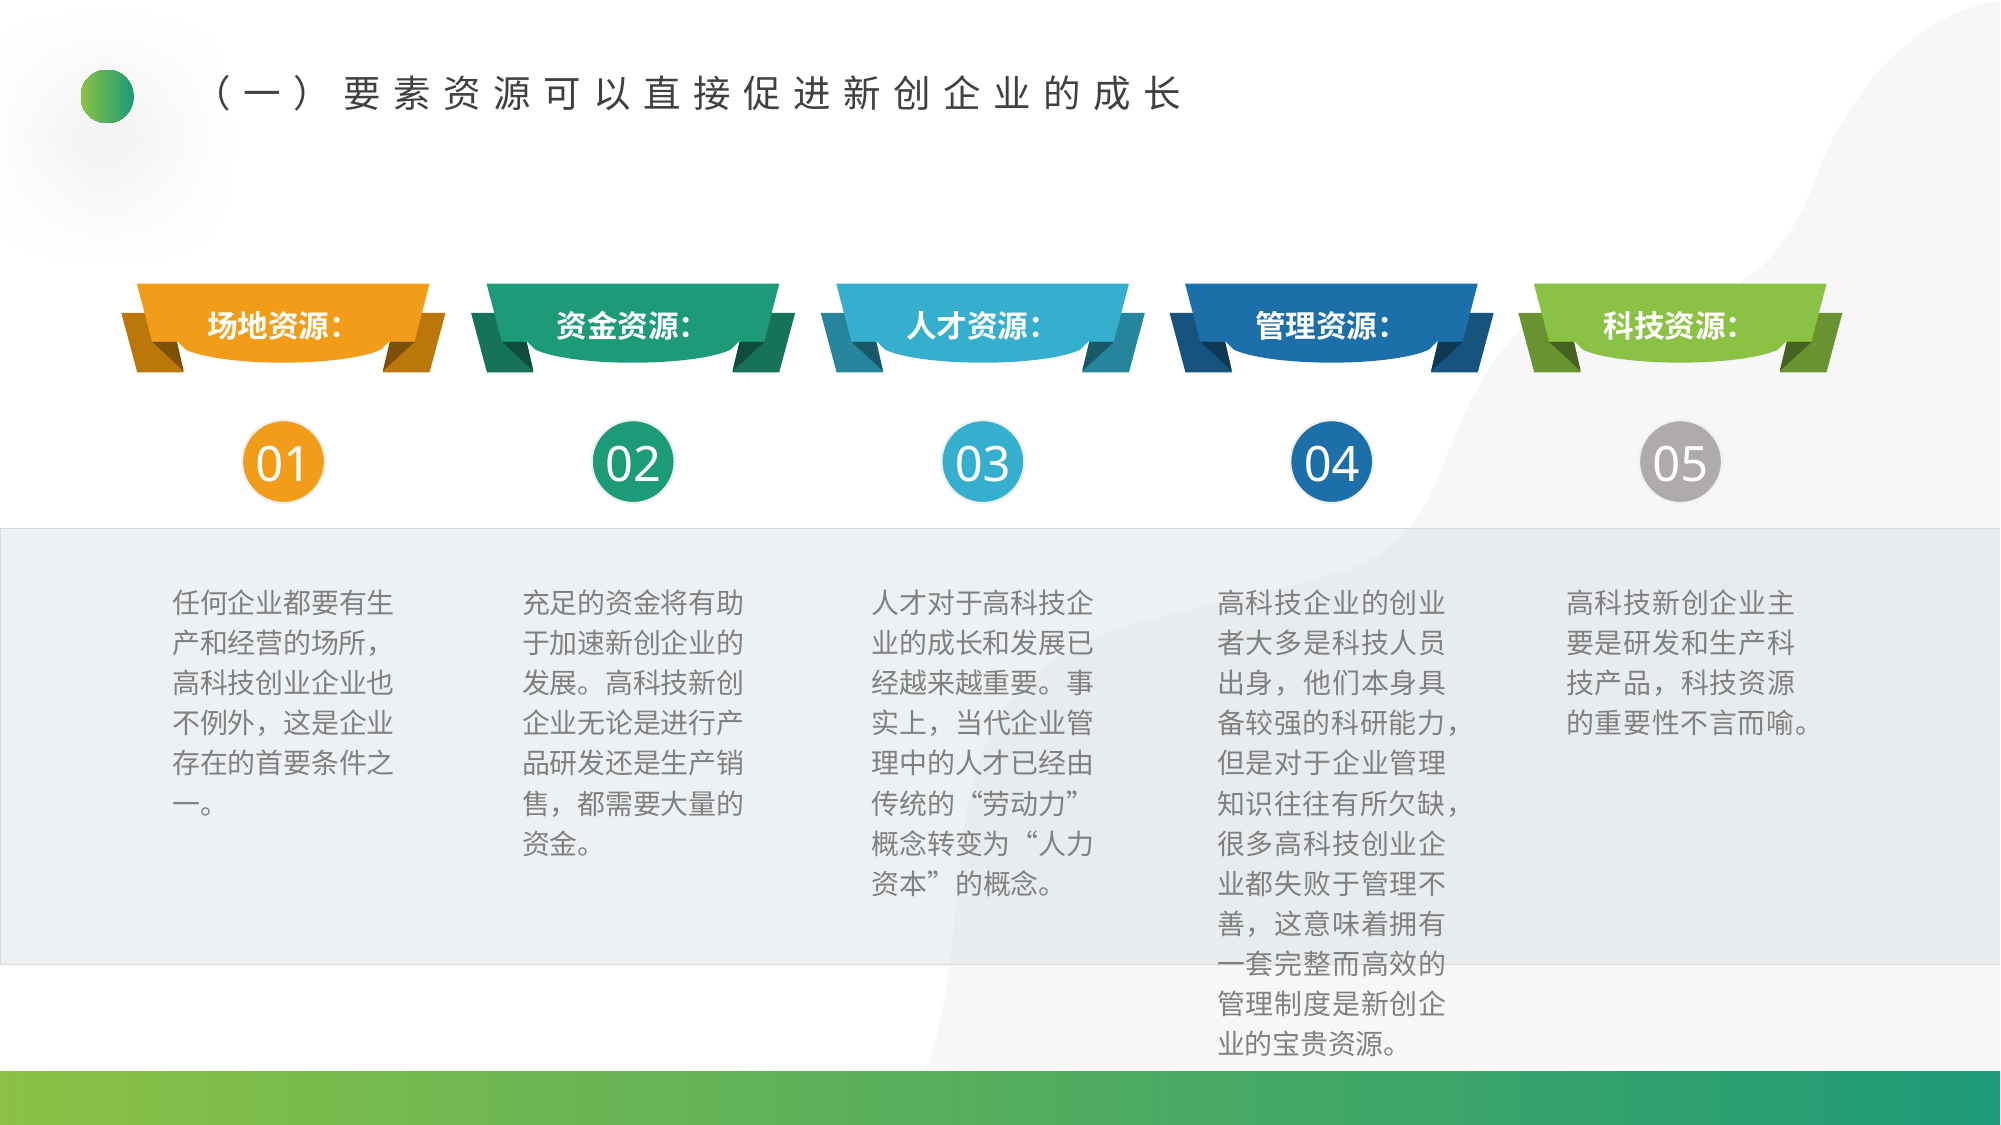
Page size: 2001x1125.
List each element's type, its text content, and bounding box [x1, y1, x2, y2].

text_box 高科技企业的创业者大多是科技人员出身，他们本身具备较强的科研能力，但是对于企业管理知识往往有所欠缺，很多高科技创业企业都失败于管理不善，这意味着拥有一套完整而高效的管理制度是新创企业的宝贵资源。 [1217, 563, 1447, 1060]
text_box 05 [1638, 419, 1723, 505]
text_box 任何企业都要有生产和经营的场所，高科技创业企业也不例外，这是企业存在的首要条件之一。 [168, 563, 398, 820]
text_box 02 [590, 419, 676, 505]
text_box 人才对于高科技企业的成长和发展已经越来越重要。事实上，当代企业管理中的人才已经由传统的“劳动力”概念转变为“人力资本”的概念。 [868, 563, 1098, 900]
text_box 04 [1289, 419, 1375, 505]
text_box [1518, 283, 1843, 373]
text_box 充足的资金将有助于加速新创企业的发展。高科技新创企业无论是进行产品研发还是生产销售，都需要大量的资金。 [518, 563, 748, 860]
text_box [121, 283, 446, 373]
text_box 高科技新创企业主要是研发和生产科技产品，科技资源的重要性不言而喻。 [1565, 563, 1795, 740]
text_box 03 [940, 419, 1026, 505]
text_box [470, 283, 796, 373]
text_box [0, 527, 2000, 966]
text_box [820, 283, 1145, 373]
text_box 01 [241, 419, 326, 505]
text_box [1169, 283, 1494, 373]
text_box （一）要素资源可以直接促进新创企业的成长 [178, 62, 1839, 123]
